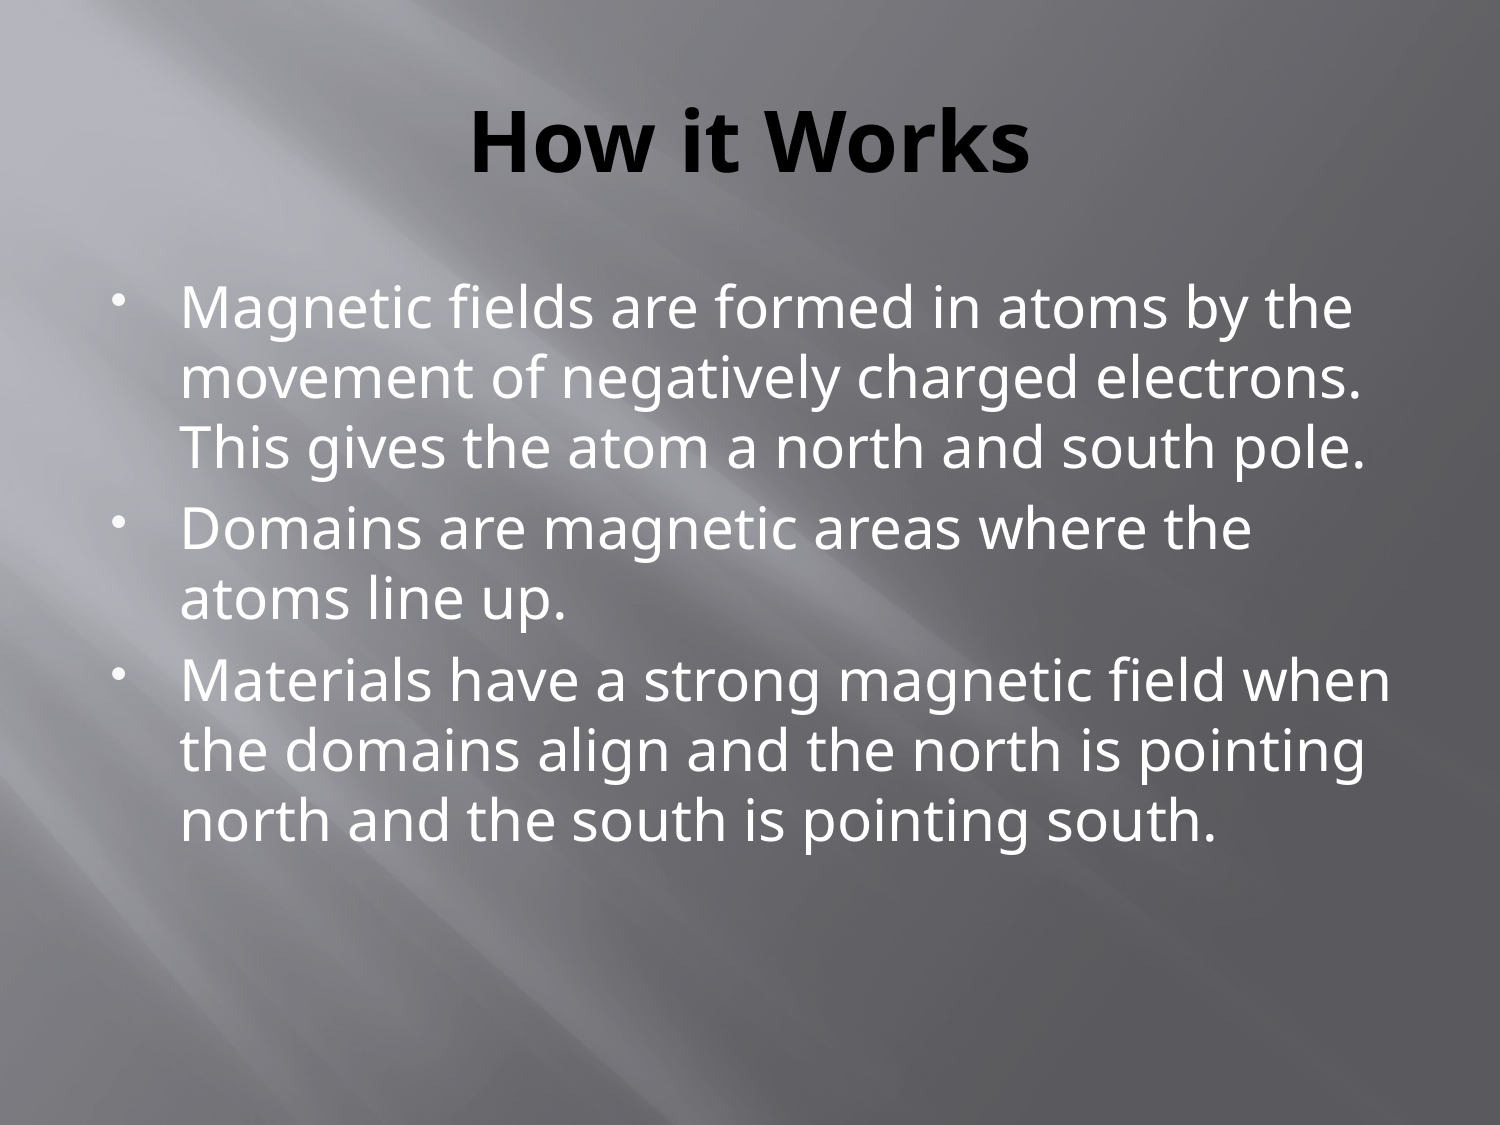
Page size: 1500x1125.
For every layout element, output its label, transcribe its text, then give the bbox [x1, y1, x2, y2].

title How it Works [75, 45, 1425, 233]
list Magnetic fields are formed in atoms by the movement of negatively charged electrons. This gives the atom a north and south pole. Domains are magnetic areas where the atoms line up. Materials have a strong magnetic field when the domains align and the north is pointing north and the south is pointing south. [75, 262, 1425, 1035]
